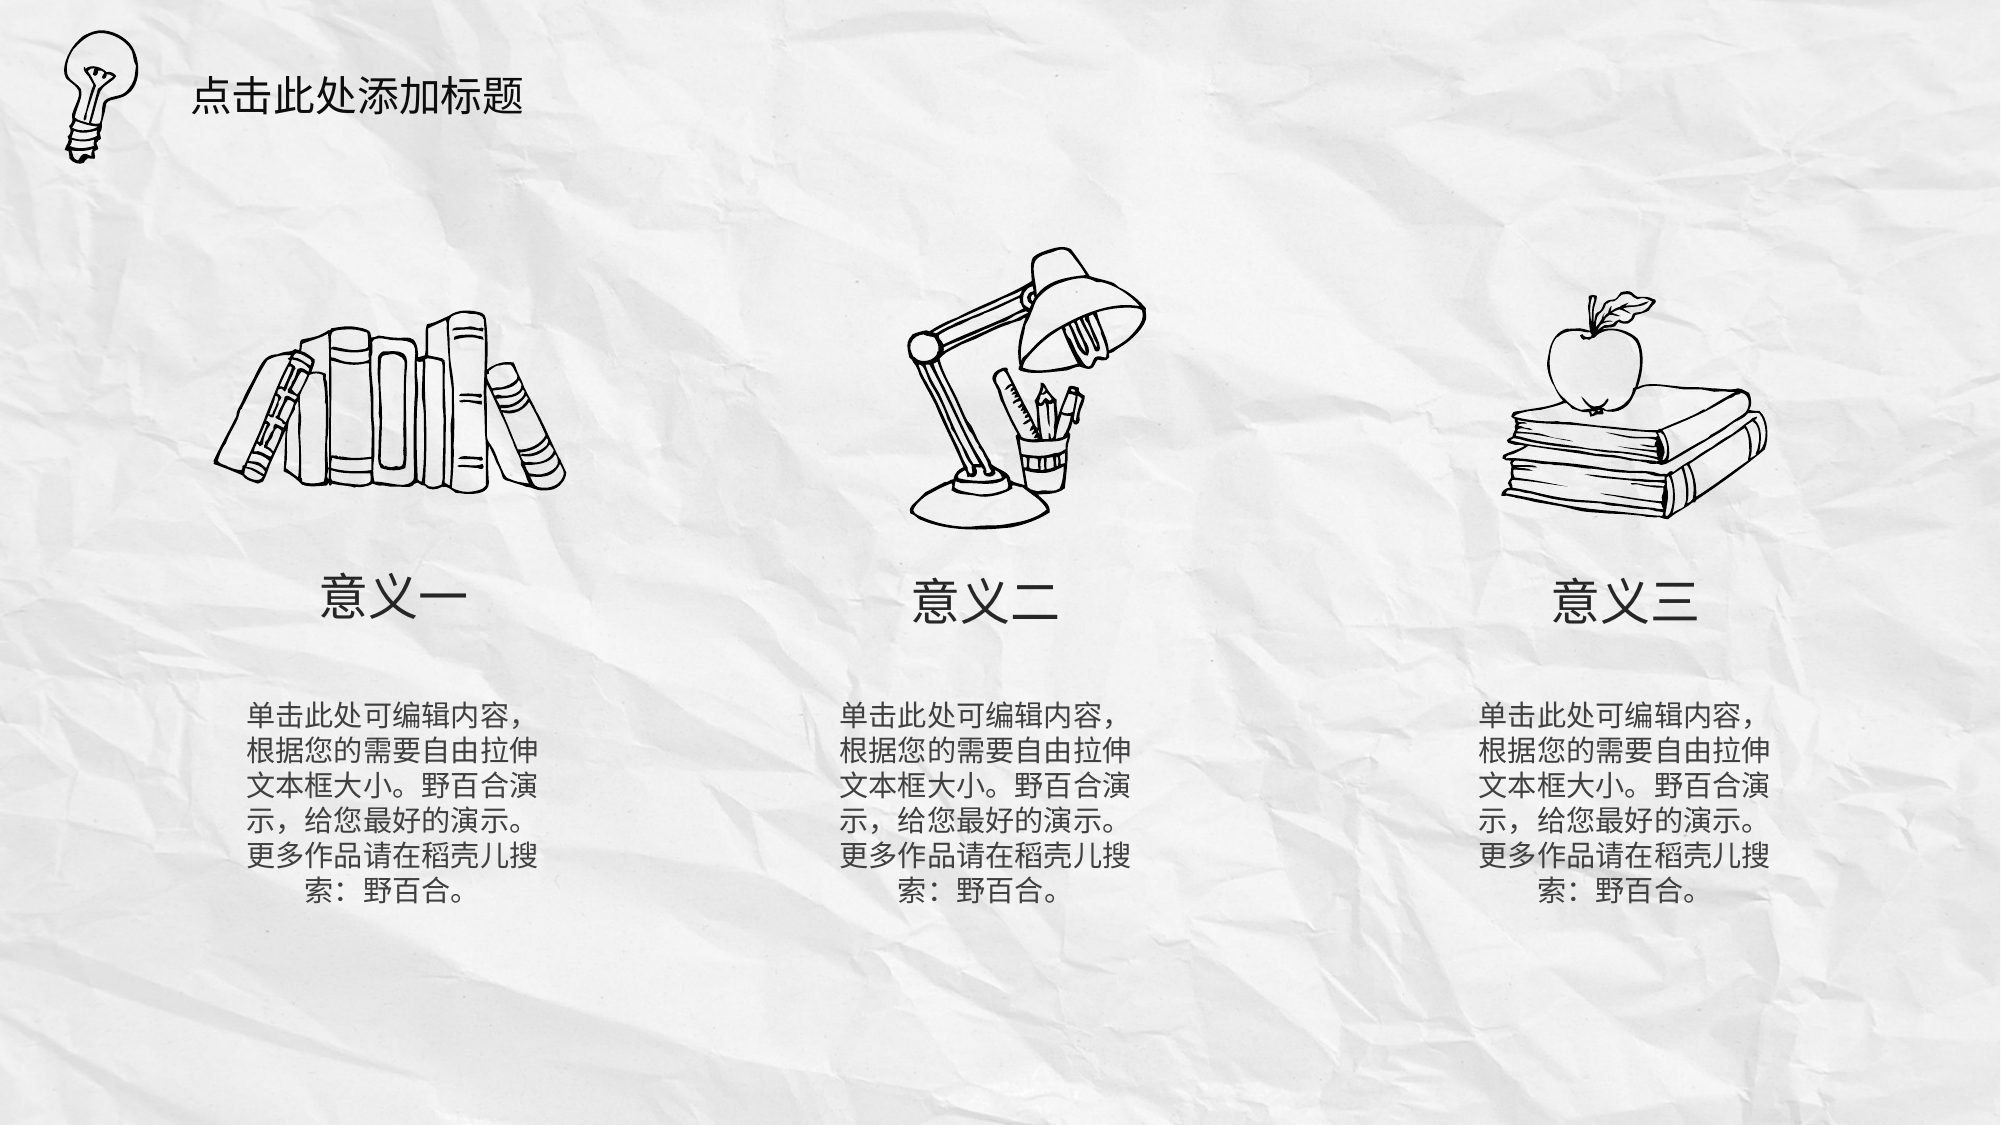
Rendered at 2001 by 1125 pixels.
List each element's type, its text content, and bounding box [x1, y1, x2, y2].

text_box 点击此处添加标题 [175, 62, 540, 128]
text_box 意义二 [824, 562, 1147, 638]
text_box [64, 30, 139, 164]
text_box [213, 308, 567, 494]
text_box 单击此处可编辑内容，根据您的需要自由拉伸文本框大小。野百合演示，给您最好的演示。更多作品请在稻壳儿搜索：野百合。 [1465, 697, 1785, 908]
text_box [1501, 291, 1768, 520]
text_box [907, 246, 1147, 530]
text_box 单击此处可编辑内容，根据您的需要自由拉伸文本框大小。野百合演示，给您最好的演示。更多作品请在稻壳儿搜索：野百合。 [826, 697, 1145, 908]
text_box 意义一 [231, 557, 555, 633]
picture [0, 0, 2001, 1125]
text_box 意义三 [1463, 562, 1787, 638]
text_box 单击此处可编辑内容，根据您的需要自由拉伸文本框大小。野百合演示，给您最好的演示。更多作品请在稻壳儿搜索：野百合。 [233, 697, 552, 908]
